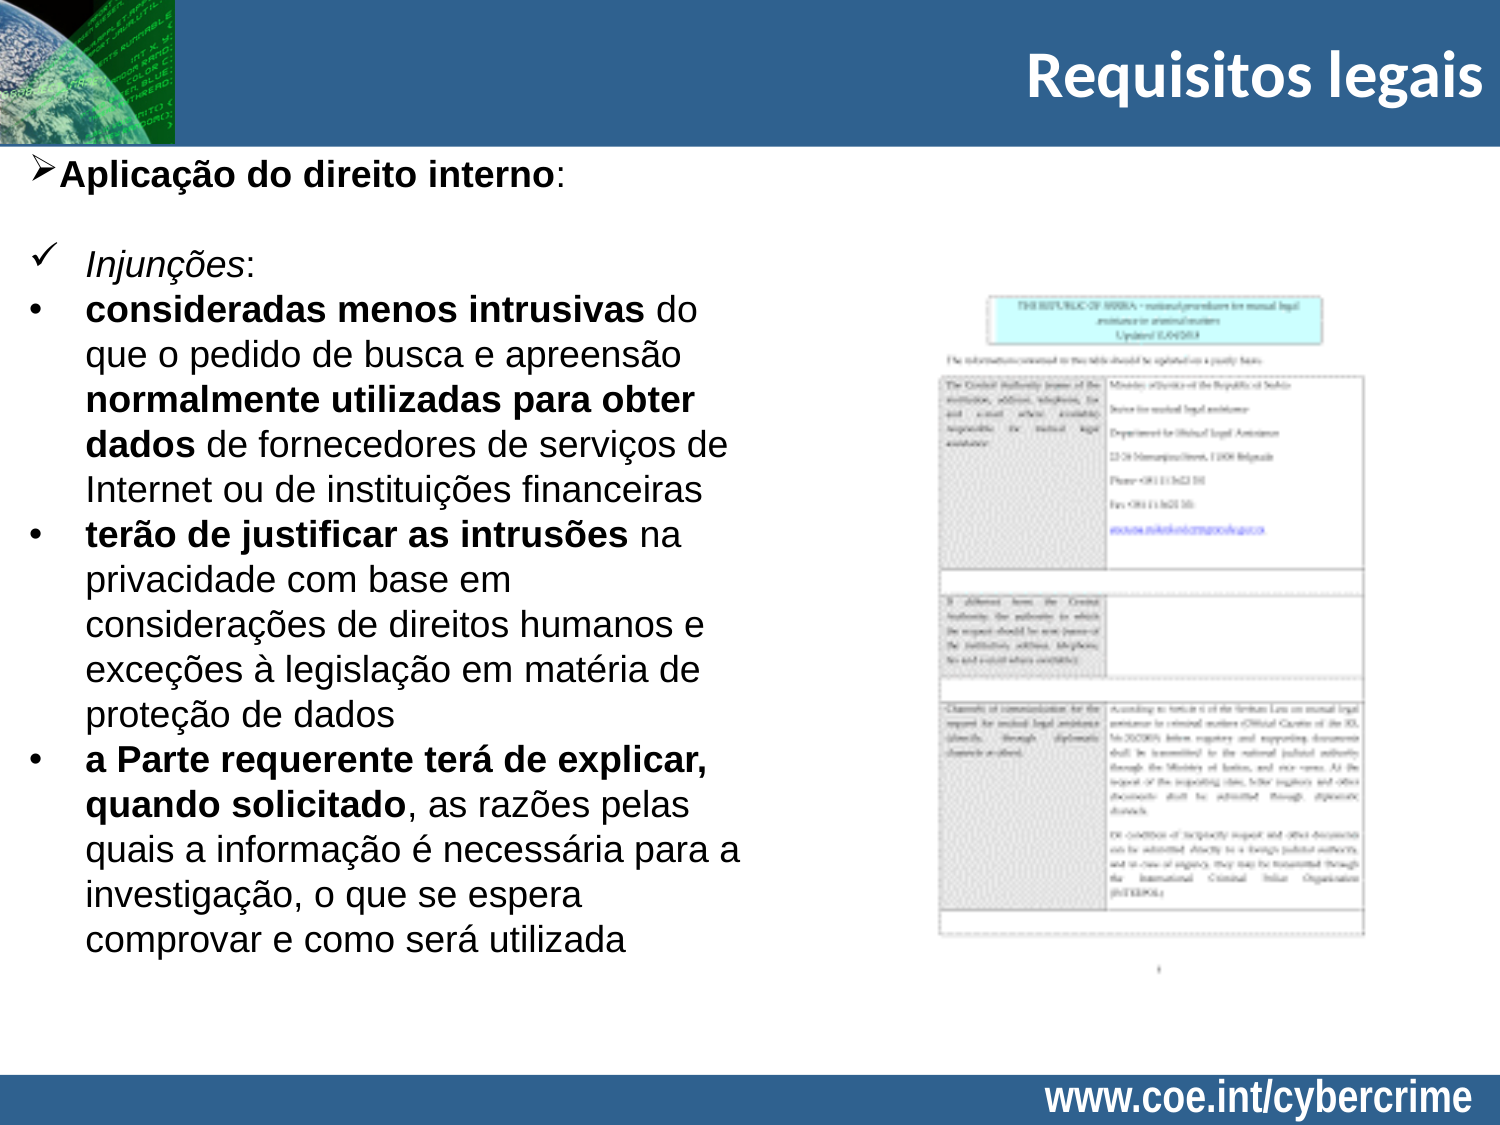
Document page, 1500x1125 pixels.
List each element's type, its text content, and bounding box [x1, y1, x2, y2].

picture [0, 0, 175, 144]
text_box Requisitos legais [179, 0, 1500, 149]
text_box Aplicação do direito interno: Injunções: consideradas menos intrusivas do que o pedido de busca e apreensão normalmente utilizadas para obter dados de fornecedores de serviços de Internet ou de instituições financeiras terão de justificar as intrusões na privacidade com base em considerações de direitos humanos e exceções à legislação em matéria de proteção de dados a Parte requerente terá de explicar, quando solicitado, as razões pelas quais a informação é necessária para a investigação, o que se espera comprovar e como será utilizada [14, 143, 765, 968]
text_box [0, 1073, 1030, 1125]
picture [880, 231, 1441, 1022]
text_box www.coe.int/cybercrime [1030, 1059, 1500, 1125]
